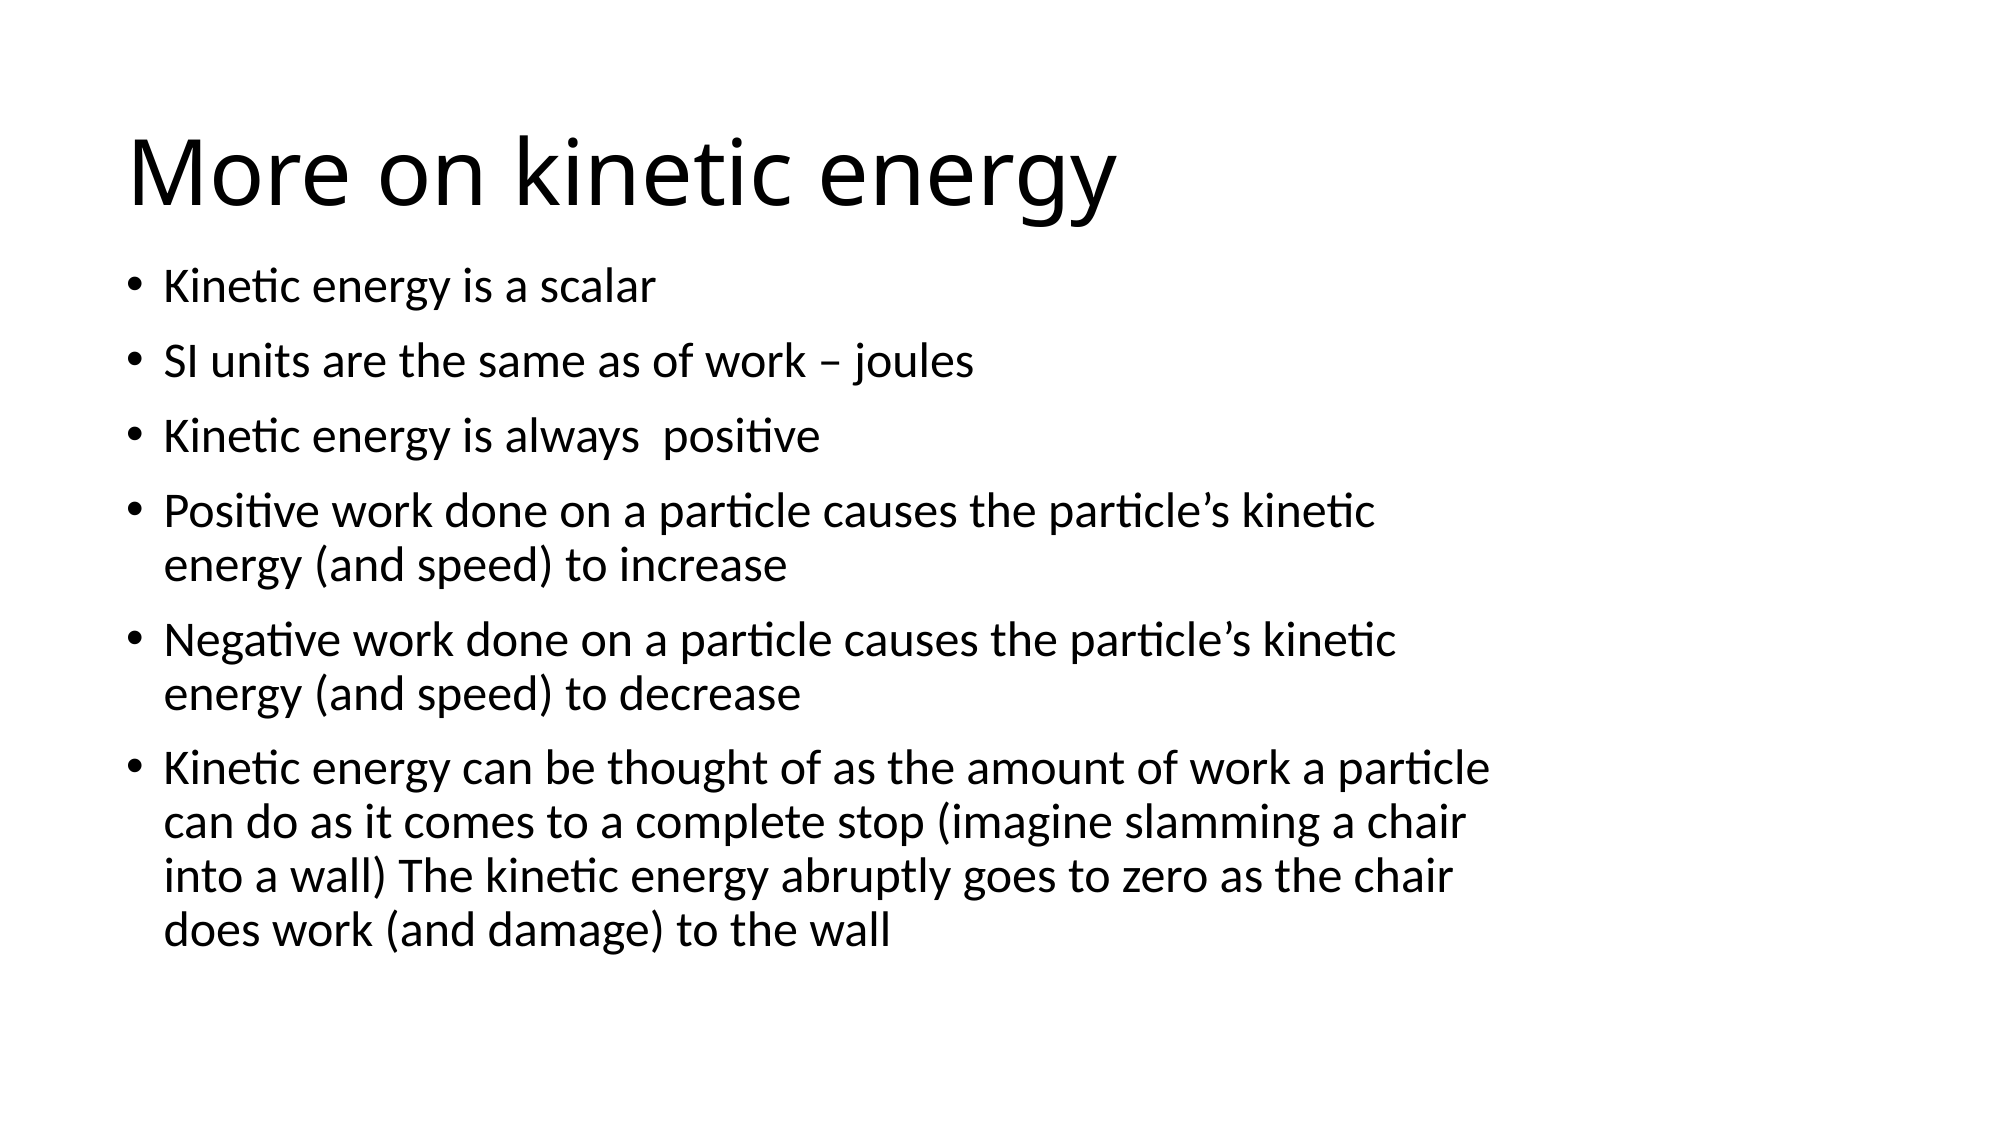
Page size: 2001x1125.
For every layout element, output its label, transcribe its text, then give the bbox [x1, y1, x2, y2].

title More on kinetic energy [111, 99, 1522, 252]
list Kinetic energy is a scalar SI units are the same as of work – joules Kinetic energy is always positive Positive work done on a particle causes the particle’s kinetic energy (and speed) to increase Negative work done on a particle causes the particle’s kinetic energy (and speed) to decrease Kinetic energy can be thought of as the amount of work a particle can do as it comes to a complete stop (imagine slamming a chair into a wall) The kinetic energy abruptly goes to zero as the chair does work (and damage) to the wall [111, 252, 1522, 1036]
